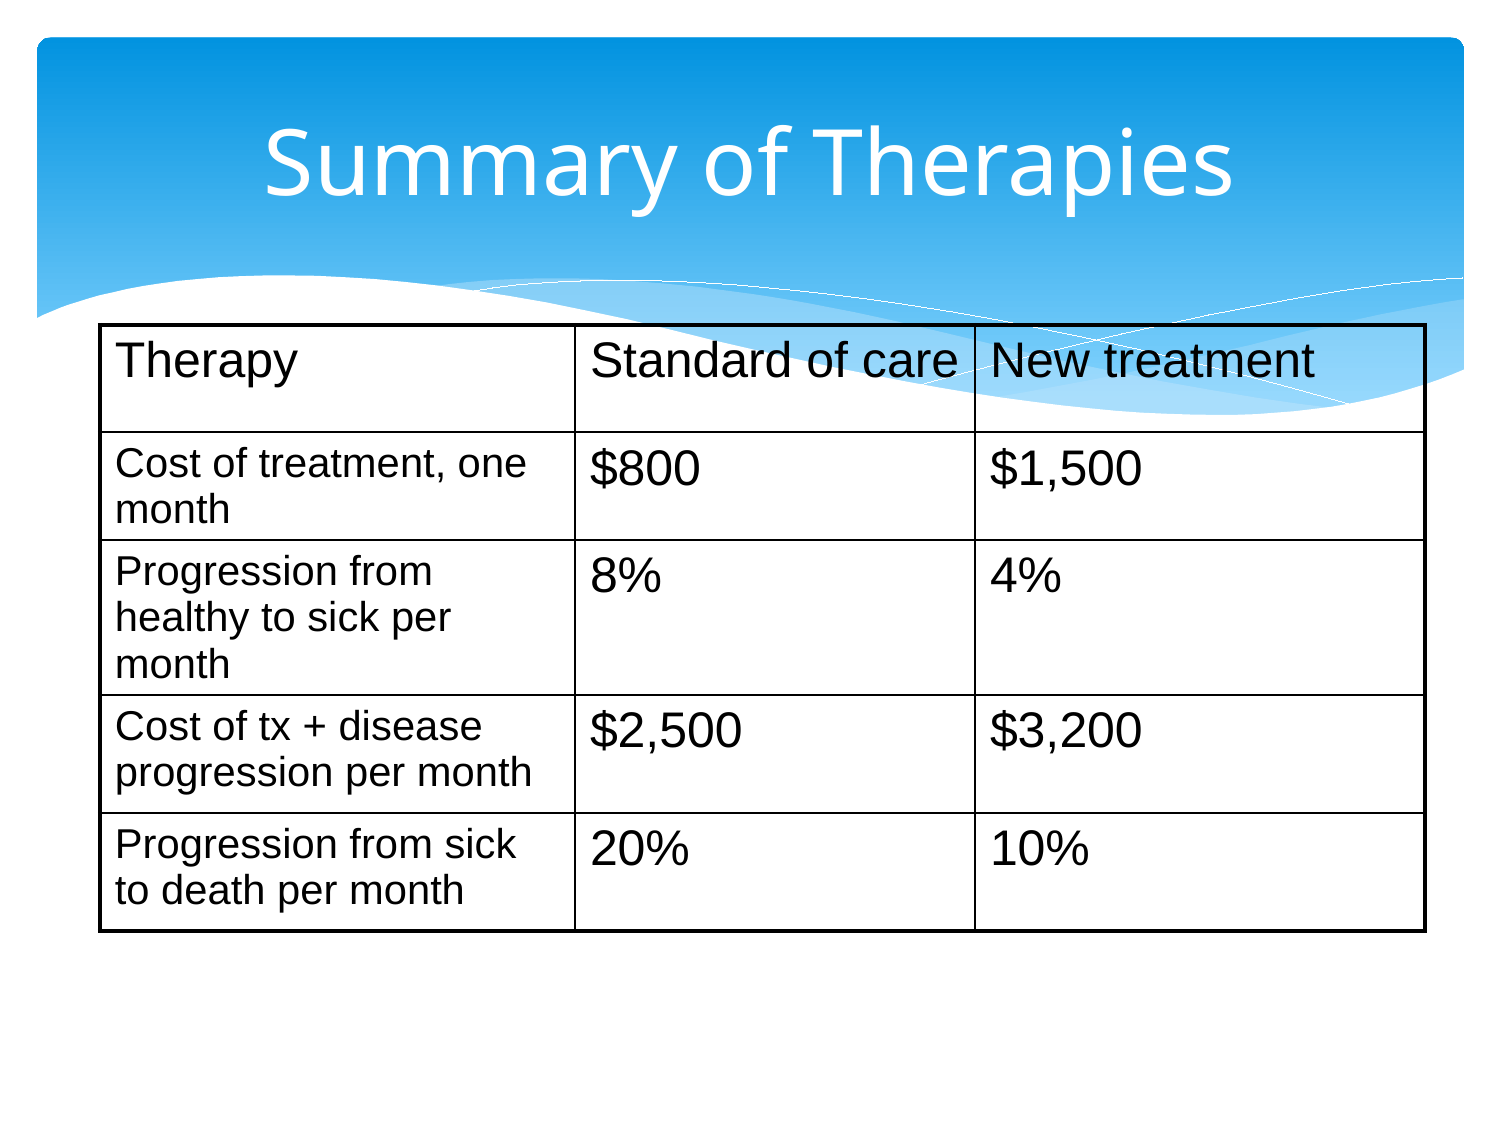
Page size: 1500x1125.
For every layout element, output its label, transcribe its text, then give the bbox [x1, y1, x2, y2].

table_cell $3,200 [976, 696, 1423, 812]
table_cell $2,500 [576, 696, 974, 812]
table_cell 8% [576, 541, 974, 694]
table_cell Cost of treatment, one month [102, 433, 574, 539]
table_cell 10% [976, 814, 1423, 929]
title Summary of Therapies [75, 55, 1425, 261]
table_header New treatment [976, 327, 1423, 431]
table_cell 20% [576, 814, 974, 929]
table_header Therapy [102, 327, 574, 431]
table_cell Progression from healthy to sick per month [102, 541, 574, 694]
table_cell Progression from sick to death per month [102, 814, 574, 929]
table_header Standard of care [576, 327, 974, 431]
table_cell $1,500 [976, 433, 1423, 539]
table_cell 4% [976, 541, 1423, 694]
table_cell Cost of tx + disease progression per month [102, 696, 574, 812]
table_cell $800 [576, 433, 974, 539]
